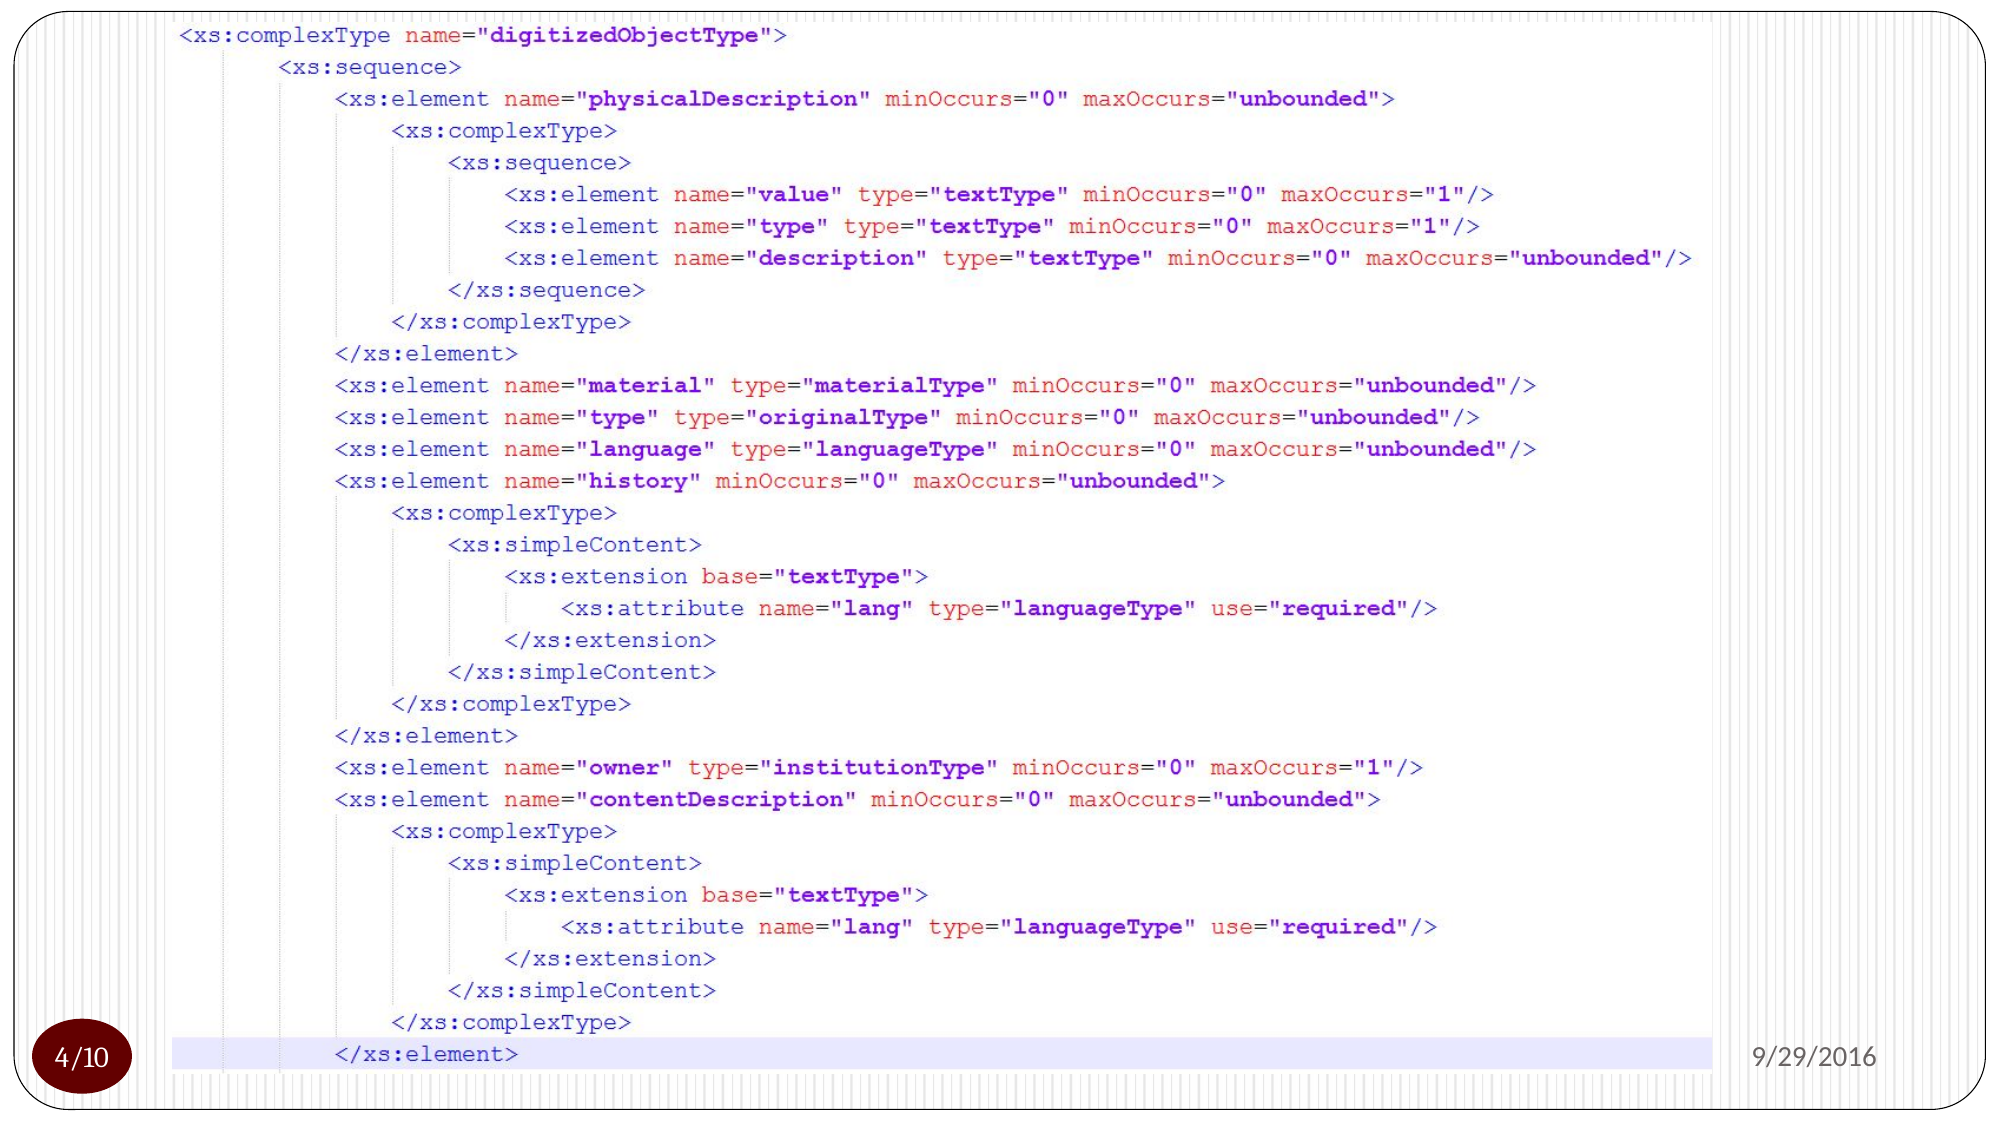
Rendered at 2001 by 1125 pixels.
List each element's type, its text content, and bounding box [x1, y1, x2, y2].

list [172, 22, 1712, 1074]
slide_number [1350, 1015, 1892, 1094]
slide_number 4/10 [32, 1018, 132, 1094]
